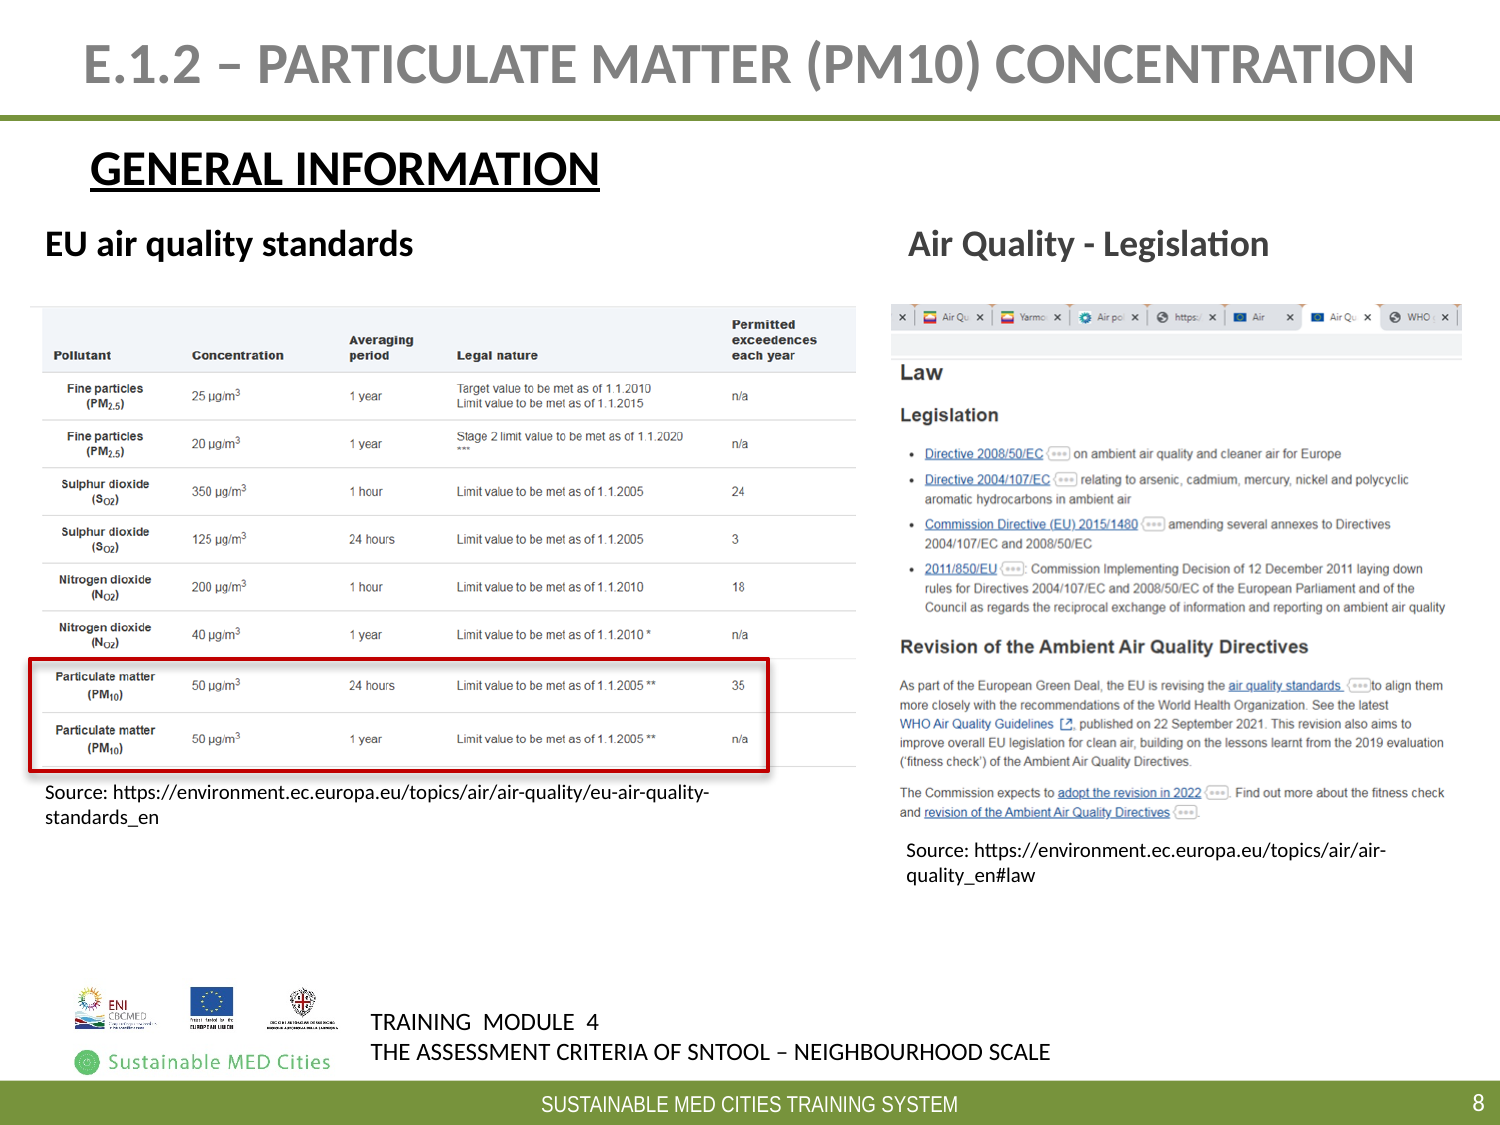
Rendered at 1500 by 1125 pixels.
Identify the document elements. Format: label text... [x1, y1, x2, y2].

text_box E.1.2 – PARTICULATE MATTER (PM10) CONCENTRATION [0, 0, 1500, 121]
picture [891, 304, 1462, 830]
text_box Source: https://environment.ec.europa.eu/topics/air/air-quality_en#law [891, 836, 1445, 894]
picture [30, 303, 856, 772]
text_box Source: https://environment.ec.europa.eu/topics/air/air-quality/eu-air-quality-standards_en [30, 779, 781, 836]
text_box EU air quality standards [30, 211, 781, 272]
slide_number 8 [1149, 1077, 1500, 1125]
text_box Air Quality - Legislation [893, 211, 1286, 272]
picture [62, 978, 356, 1080]
text_box GENERAL INFORMATION [74, 127, 1425, 210]
